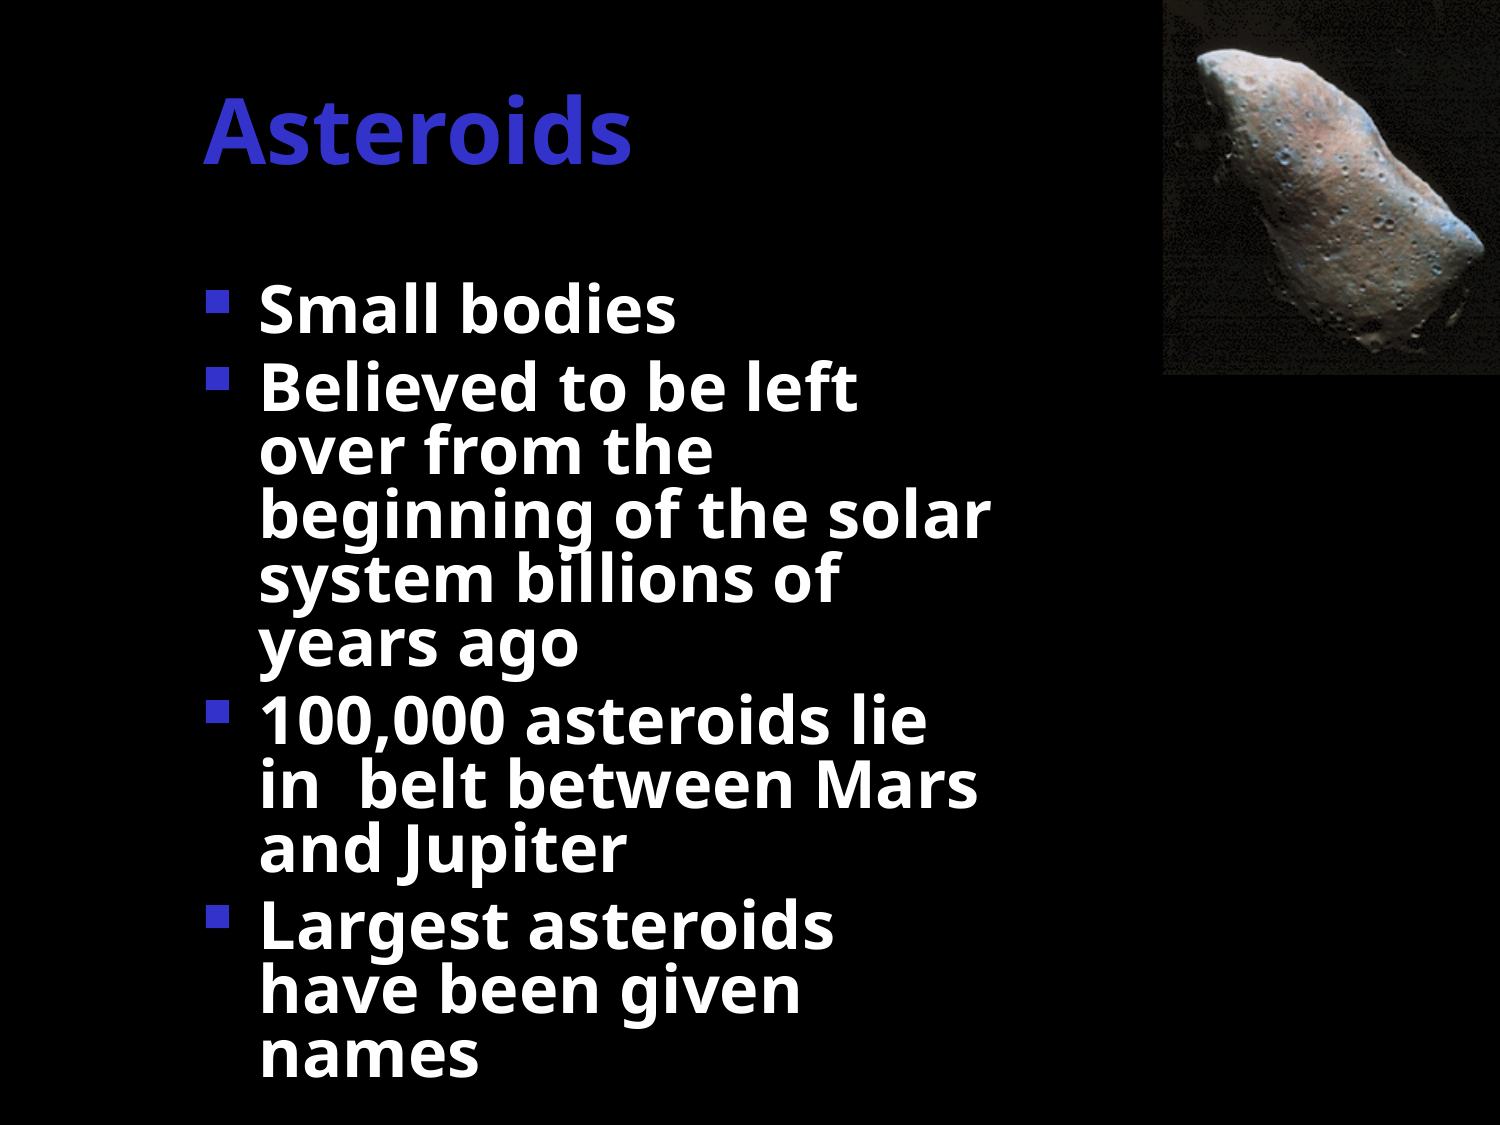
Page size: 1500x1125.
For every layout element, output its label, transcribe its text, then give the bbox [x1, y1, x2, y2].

list Small bodies Believed to be left over from the beginning of the solar system billions of years ago 100,000 asteroids lie in belt between Mars and Jupiter Largest asteroids have been given names [187, 274, 1019, 919]
picture [1162, 0, 1500, 376]
title Asteroids [188, 59, 1157, 301]
